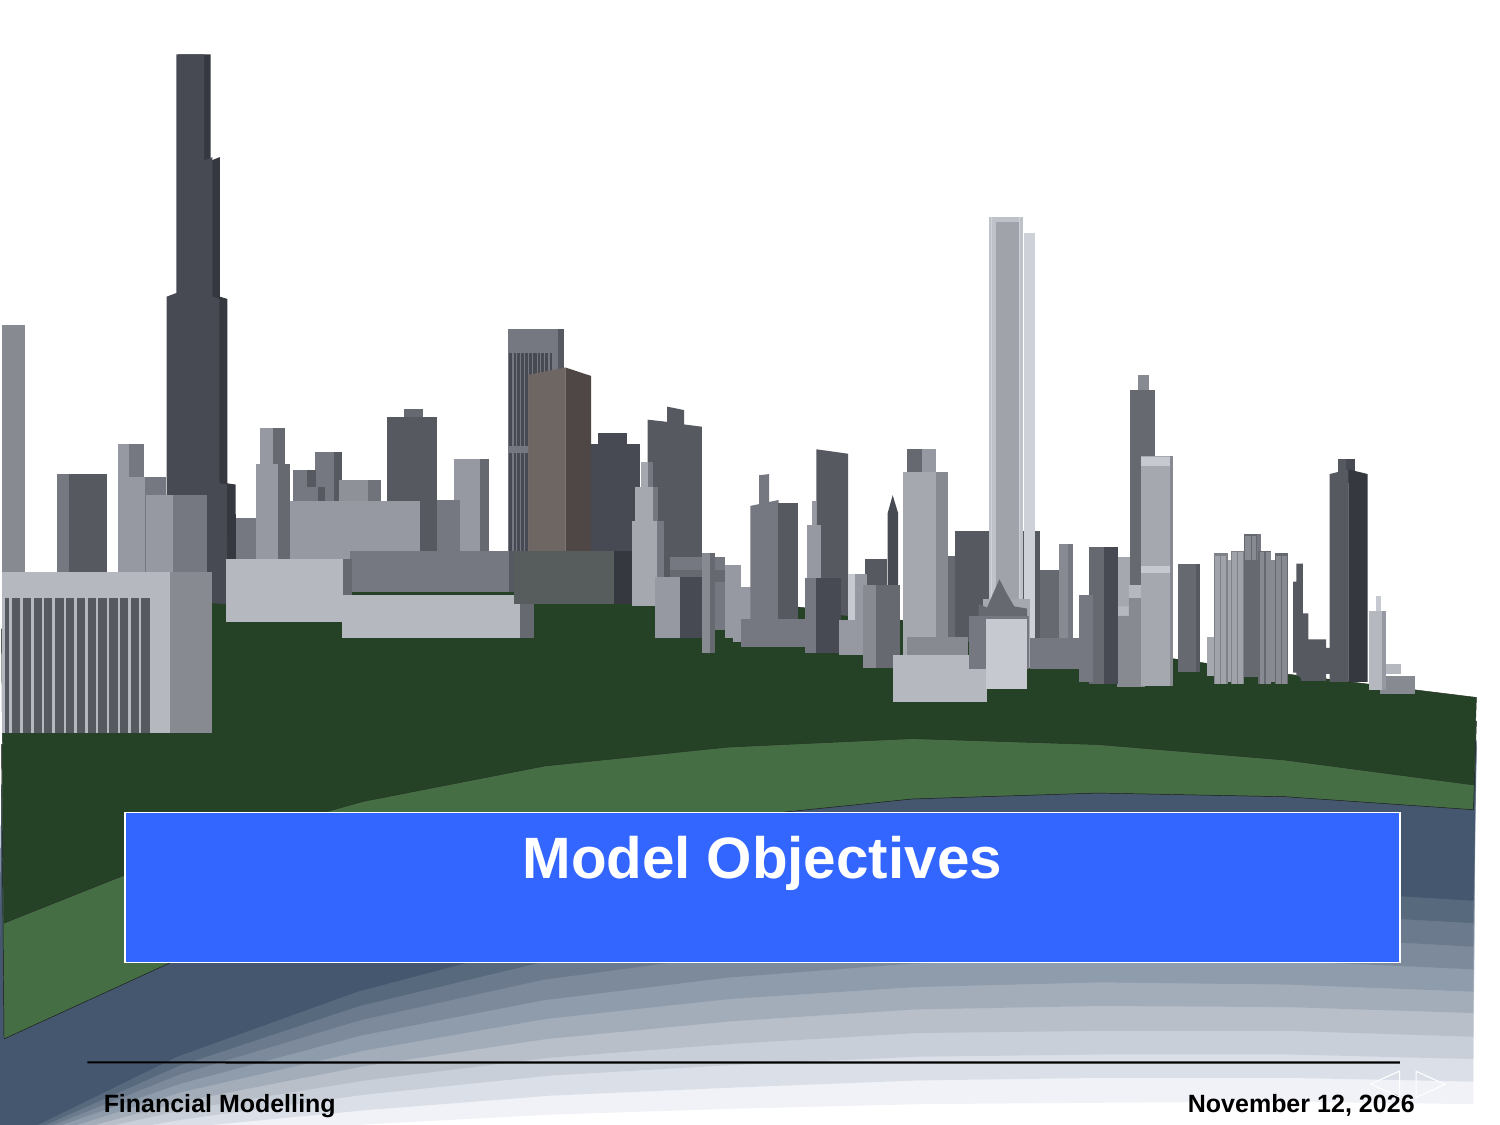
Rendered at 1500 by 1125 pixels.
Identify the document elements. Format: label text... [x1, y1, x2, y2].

title Model Objectives [124, 812, 1401, 963]
